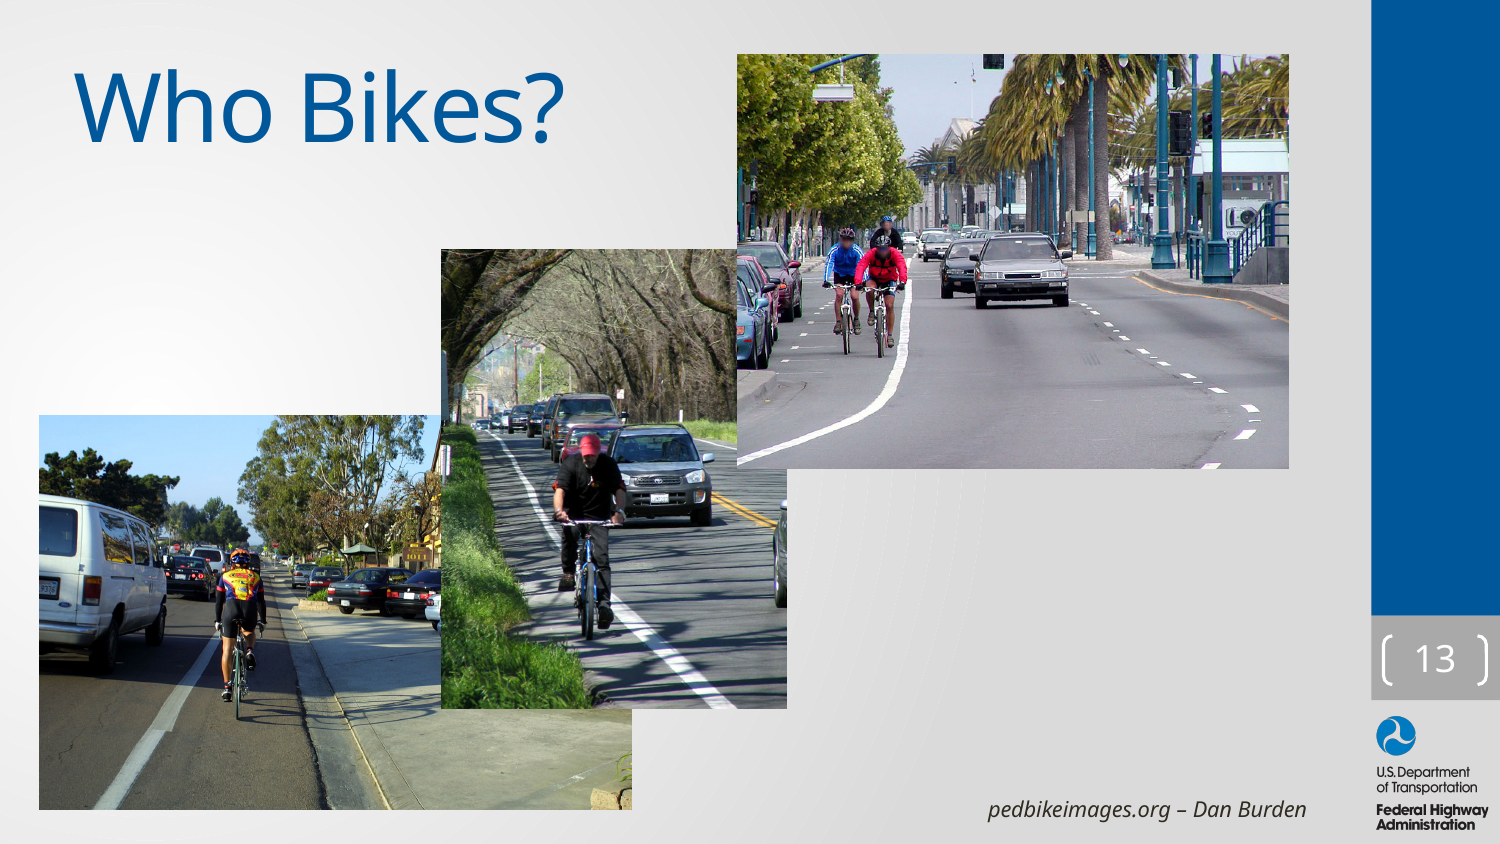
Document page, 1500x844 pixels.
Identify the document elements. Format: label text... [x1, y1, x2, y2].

slide_number 13 [1381, 634, 1488, 687]
picture [38, 54, 1289, 811]
title Who Bikes? [58, 33, 1309, 175]
text_box pedbikeimages.org – Dan Burden [808, 788, 1323, 830]
